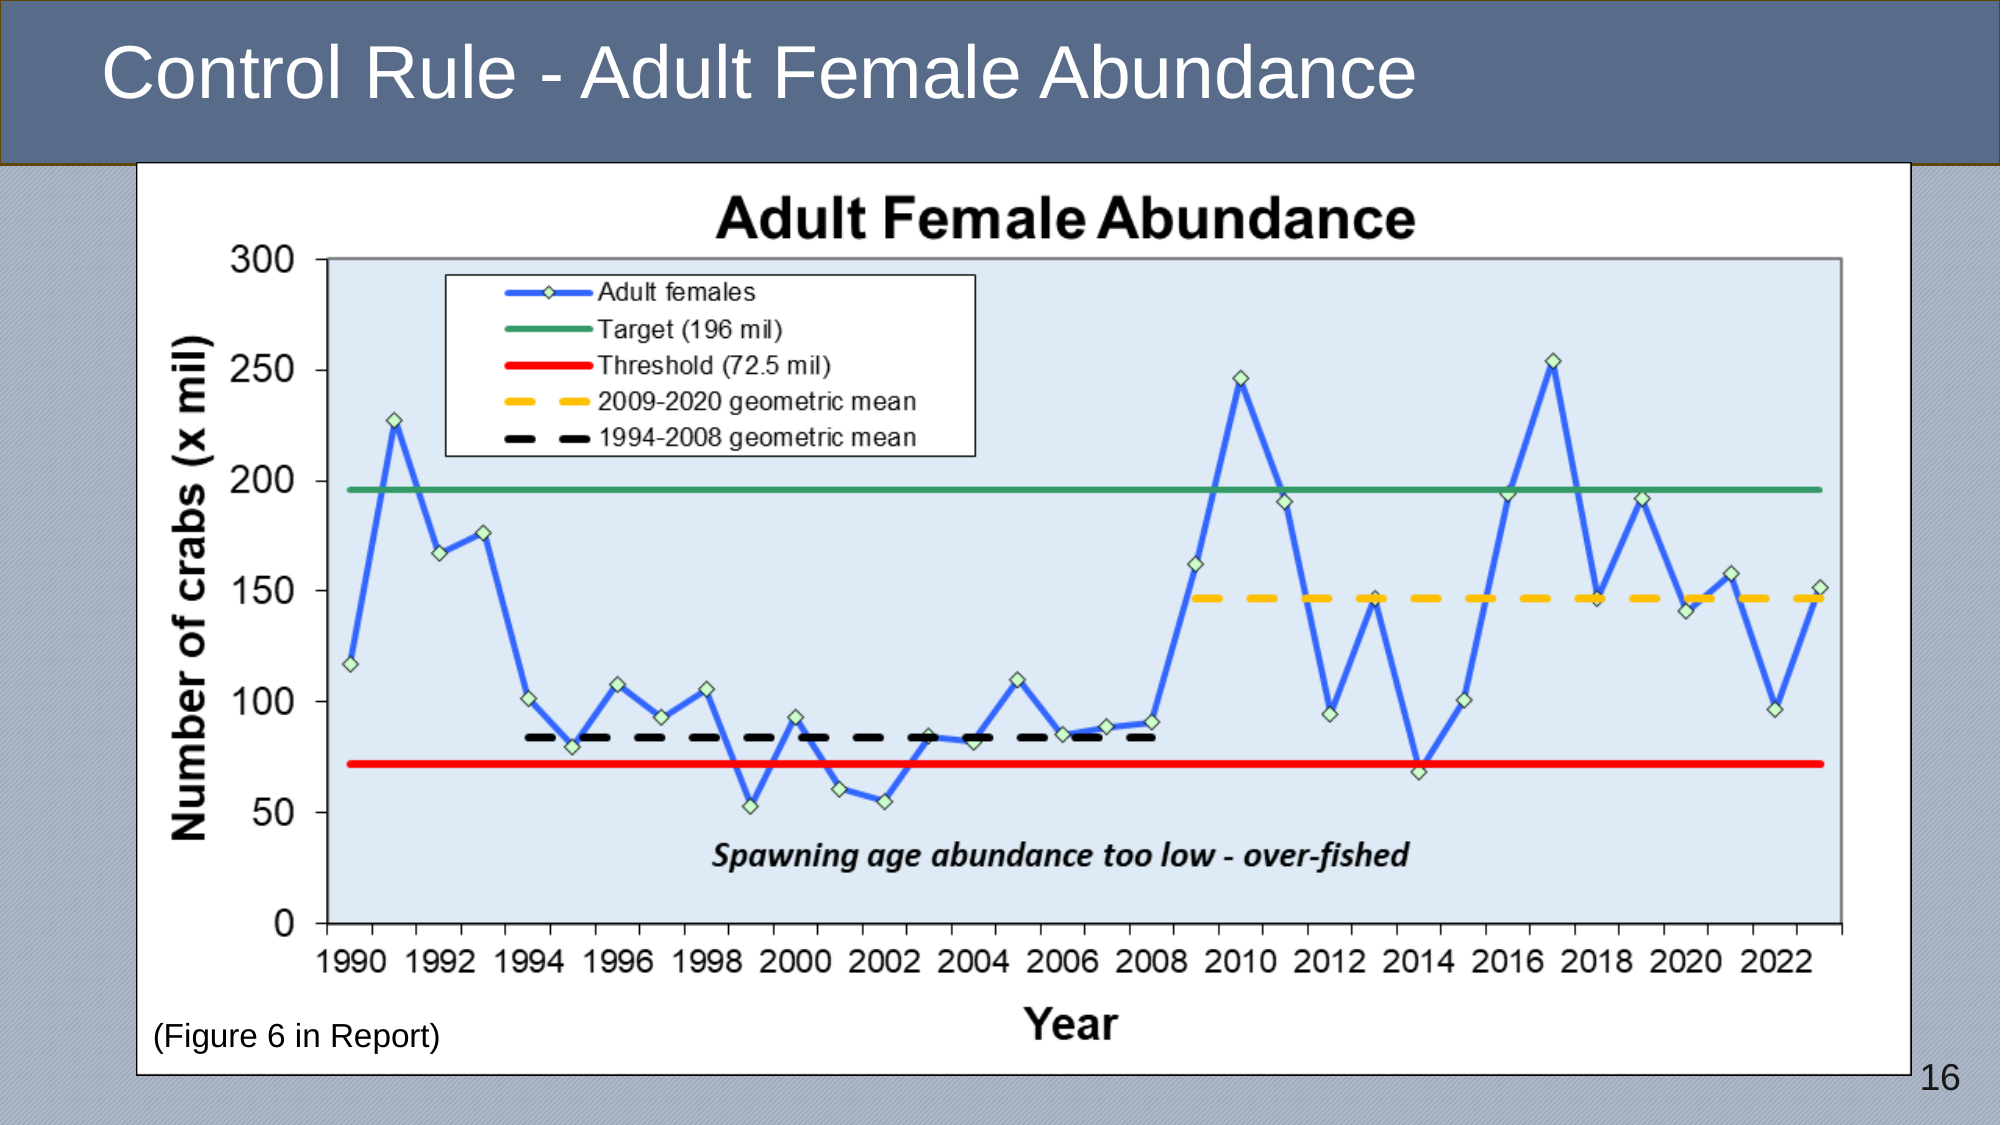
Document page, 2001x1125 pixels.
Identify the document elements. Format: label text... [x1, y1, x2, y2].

picture [135, 161, 1913, 1077]
text_box Control Rule - Adult Female Abundance [86, 12, 1475, 125]
slide_number 16 [1526, 1045, 1977, 1106]
text_box [0, 0, 2000, 166]
